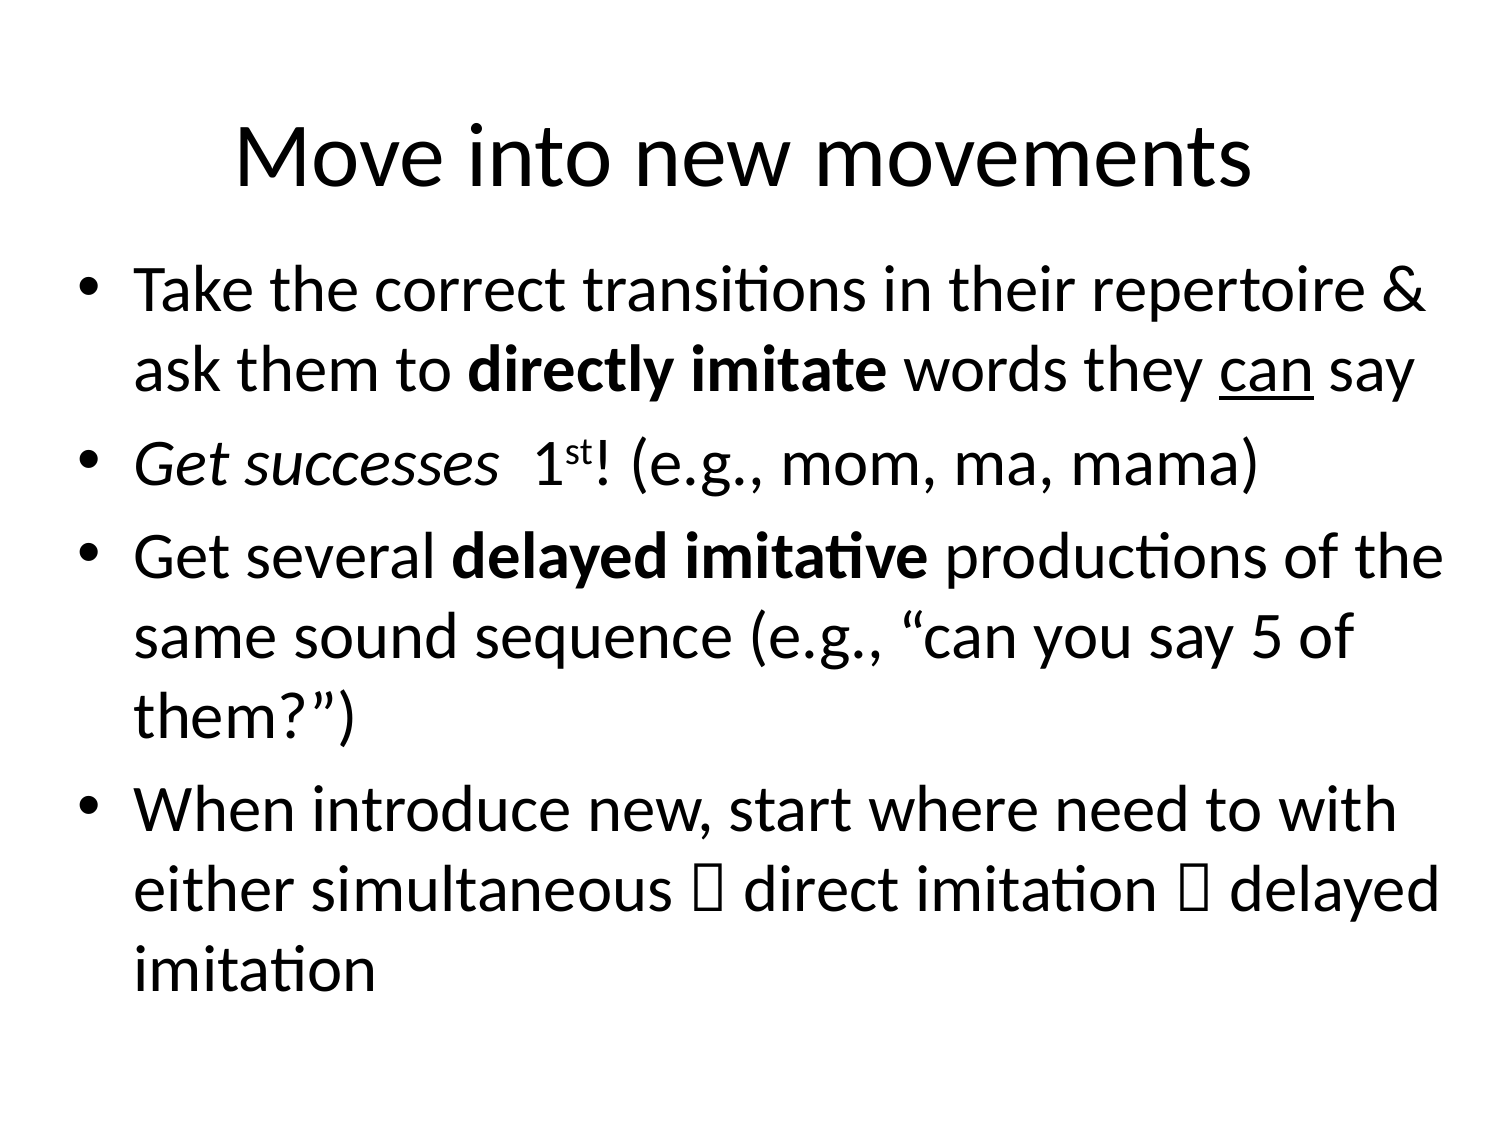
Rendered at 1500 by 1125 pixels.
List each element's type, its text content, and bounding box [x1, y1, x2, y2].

title Move into new movements [112, 62, 1375, 237]
list Take the correct transitions in their repertoire & ask them to directly imitate words they can say Get successes 1st! (e.g., mom, ma, mama) Get several delayed imitative productions of the same sound sequence (e.g., “can you say 5 of them?”) When introduce new, start where need to with either simultaneous  direct imitation  delayed imitation [62, 237, 1463, 1088]
